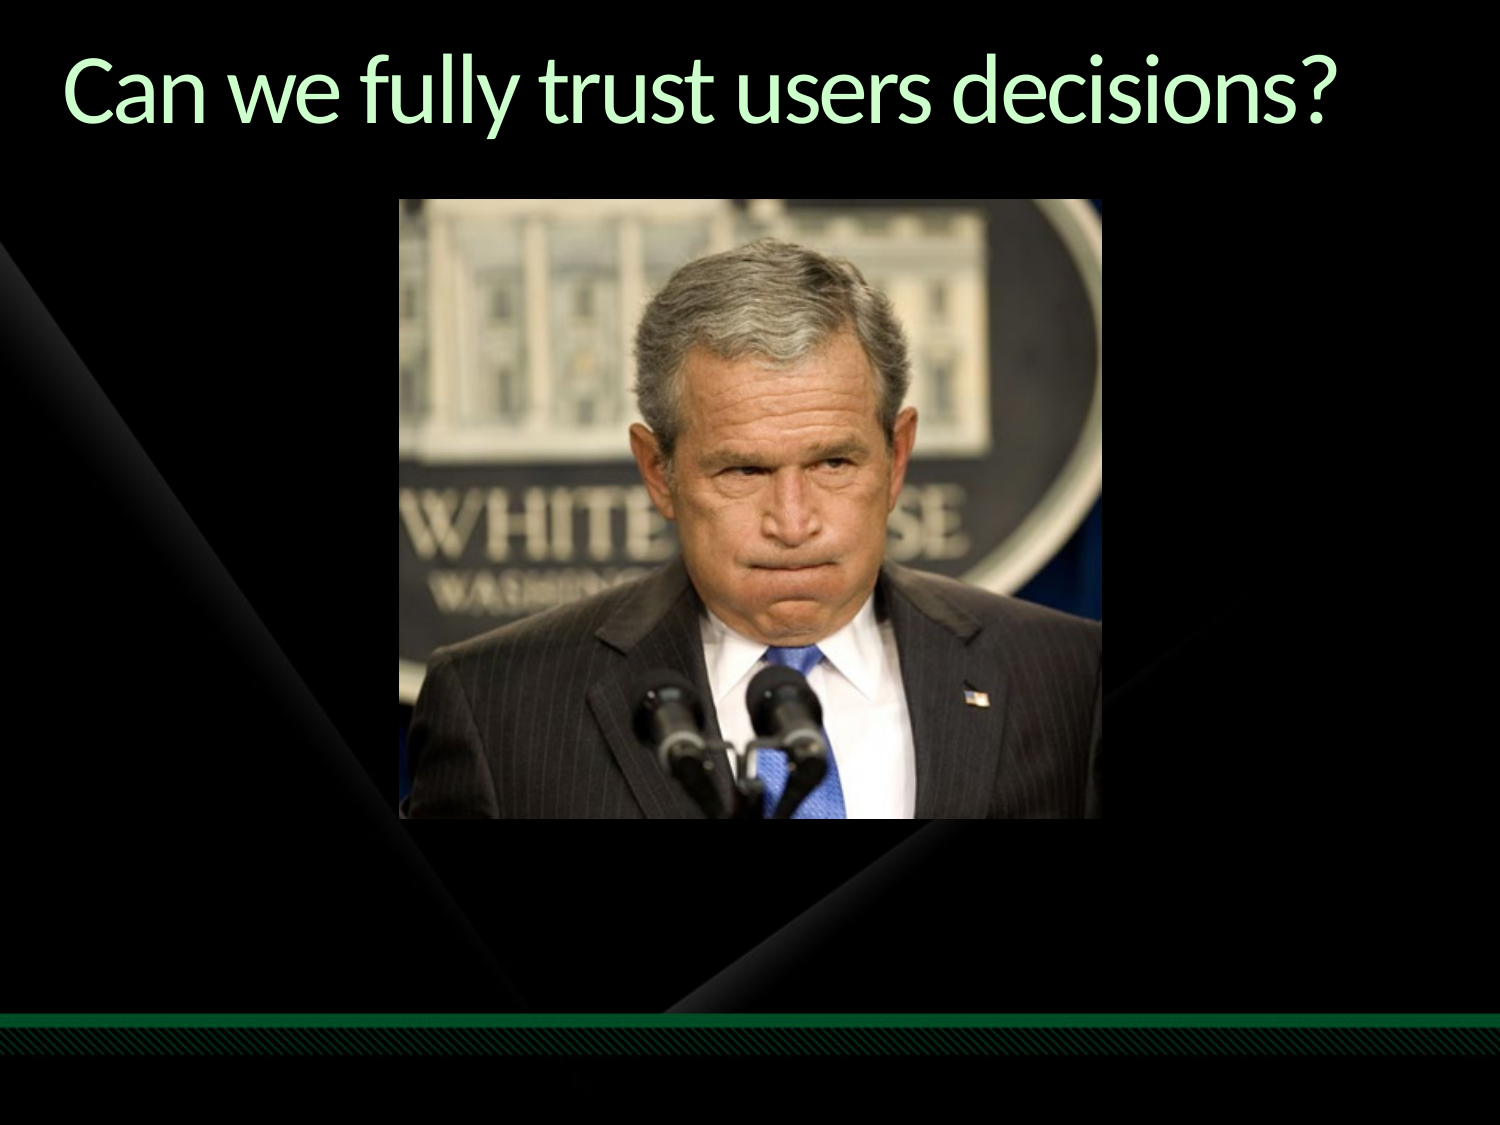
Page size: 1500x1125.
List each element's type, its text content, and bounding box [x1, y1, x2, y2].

picture [0, 0, 1500, 1125]
title Can we fully trust users decisions? [62, 37, 1438, 147]
